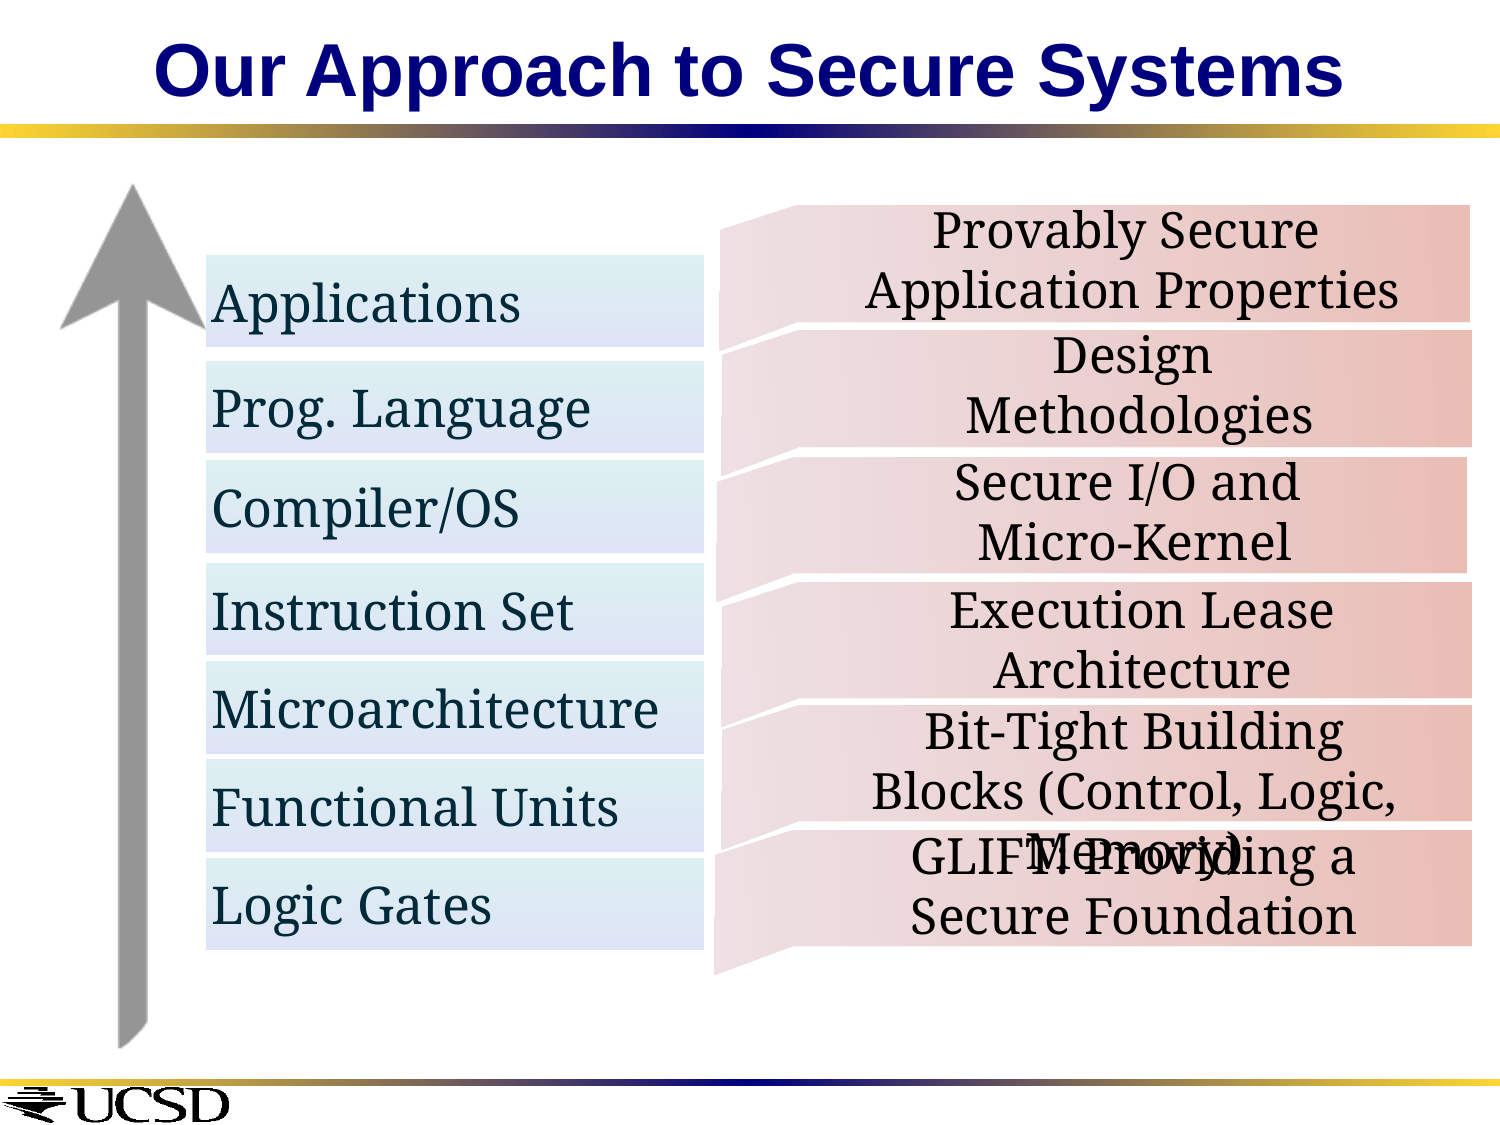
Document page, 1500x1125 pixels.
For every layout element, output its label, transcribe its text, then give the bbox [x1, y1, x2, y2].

text_box [1435, 704, 1472, 822]
text_box Instruction Set [211, 563, 704, 655]
text_box Design Methodologies [839, 322, 1440, 452]
picture [0, 1087, 229, 1123]
text_box Logic Gates [211, 858, 704, 950]
text_box [1434, 204, 1470, 322]
text_box [1443, 581, 1472, 699]
text_box [721, 581, 842, 727]
text_box Compiler/OS [211, 460, 704, 553]
text_box Execution Lease Architecture [842, 570, 1443, 706]
text_box GLIFT: Providing a Secure Foundation [834, 887, 1435, 952]
title Our Approach to Secure Systems [37, 4, 1463, 120]
text_box Functional Units [211, 760, 704, 852]
text_box [714, 830, 834, 975]
picture [59, 162, 207, 1055]
text_box [1440, 329, 1472, 447]
text_box [719, 205, 833, 351]
text_box Bit-Tight Building Blocks (Control, Logic, Memory) [834, 692, 1435, 887]
text_box [721, 330, 839, 476]
text_box [716, 456, 834, 602]
text_box [1435, 456, 1467, 574]
text_box [1435, 829, 1472, 947]
text_box [721, 704, 834, 850]
text_box Prog. Language [211, 361, 704, 453]
text_box Microarchitecture [211, 661, 704, 754]
text_box Provably Secure Application Properties [833, 191, 1434, 327]
text_box Secure I/O and Micro-Kernel [834, 447, 1435, 579]
text_box Applications [211, 255, 704, 347]
